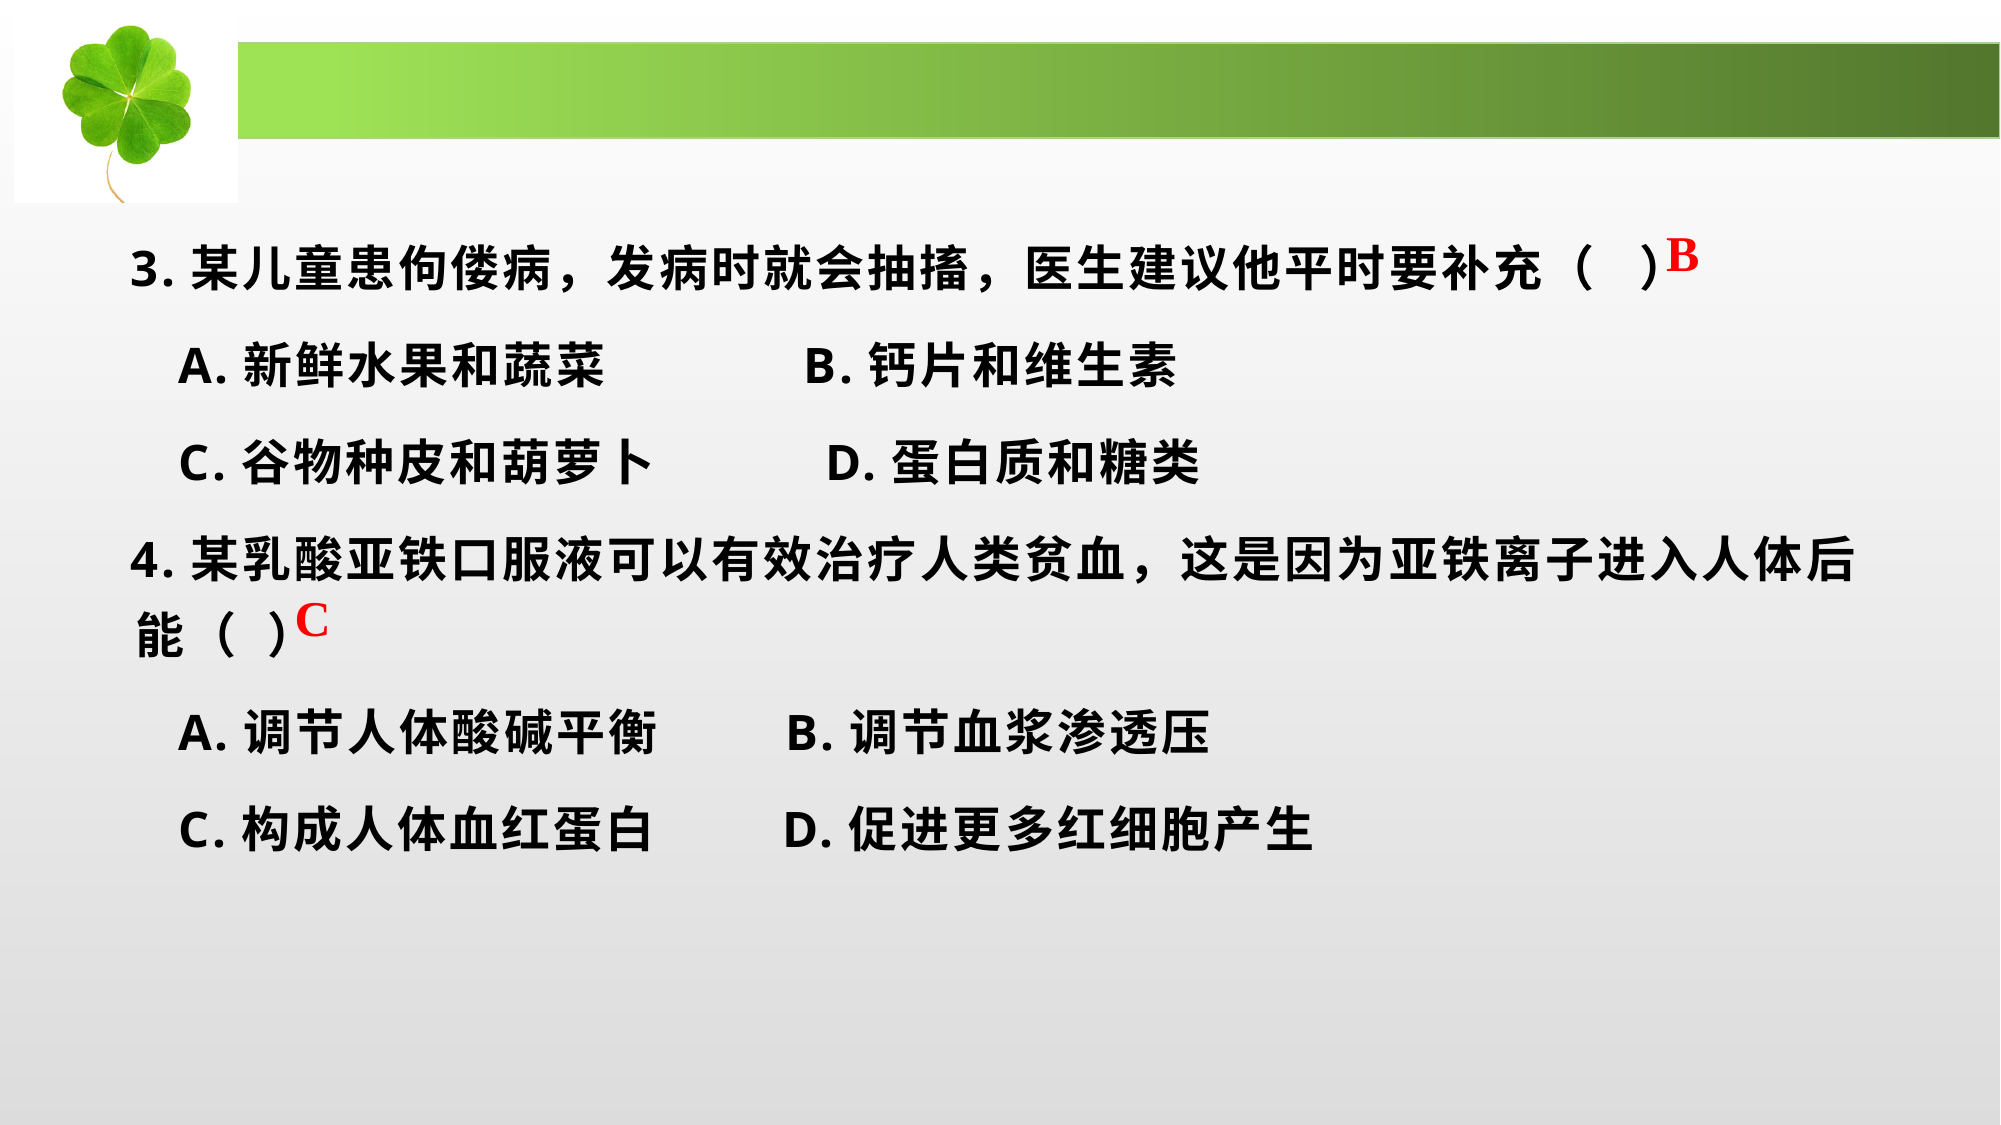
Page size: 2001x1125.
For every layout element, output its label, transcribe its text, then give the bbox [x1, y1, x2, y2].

text_box C [279, 578, 359, 654]
picture [14, 0, 238, 203]
list 3.某儿童患佝偻病，发病时就会抽搐，医生建议他平时要补充（ ） A.新鲜水果和蔬菜 B.钙片和维生素 C.谷物种皮和葫萝卜 D.蛋白质和糖类 4.某乳酸亚铁口服液可以有效治疗人类贫血，这是因为亚铁离子进入人体后能（ ） A.调节人体酸碱平衡 B.调节血浆渗透压 C.构成人体血红蛋白 D.促进更多红细胞产生 [81, 220, 1882, 858]
text_box B [1651, 213, 1728, 289]
